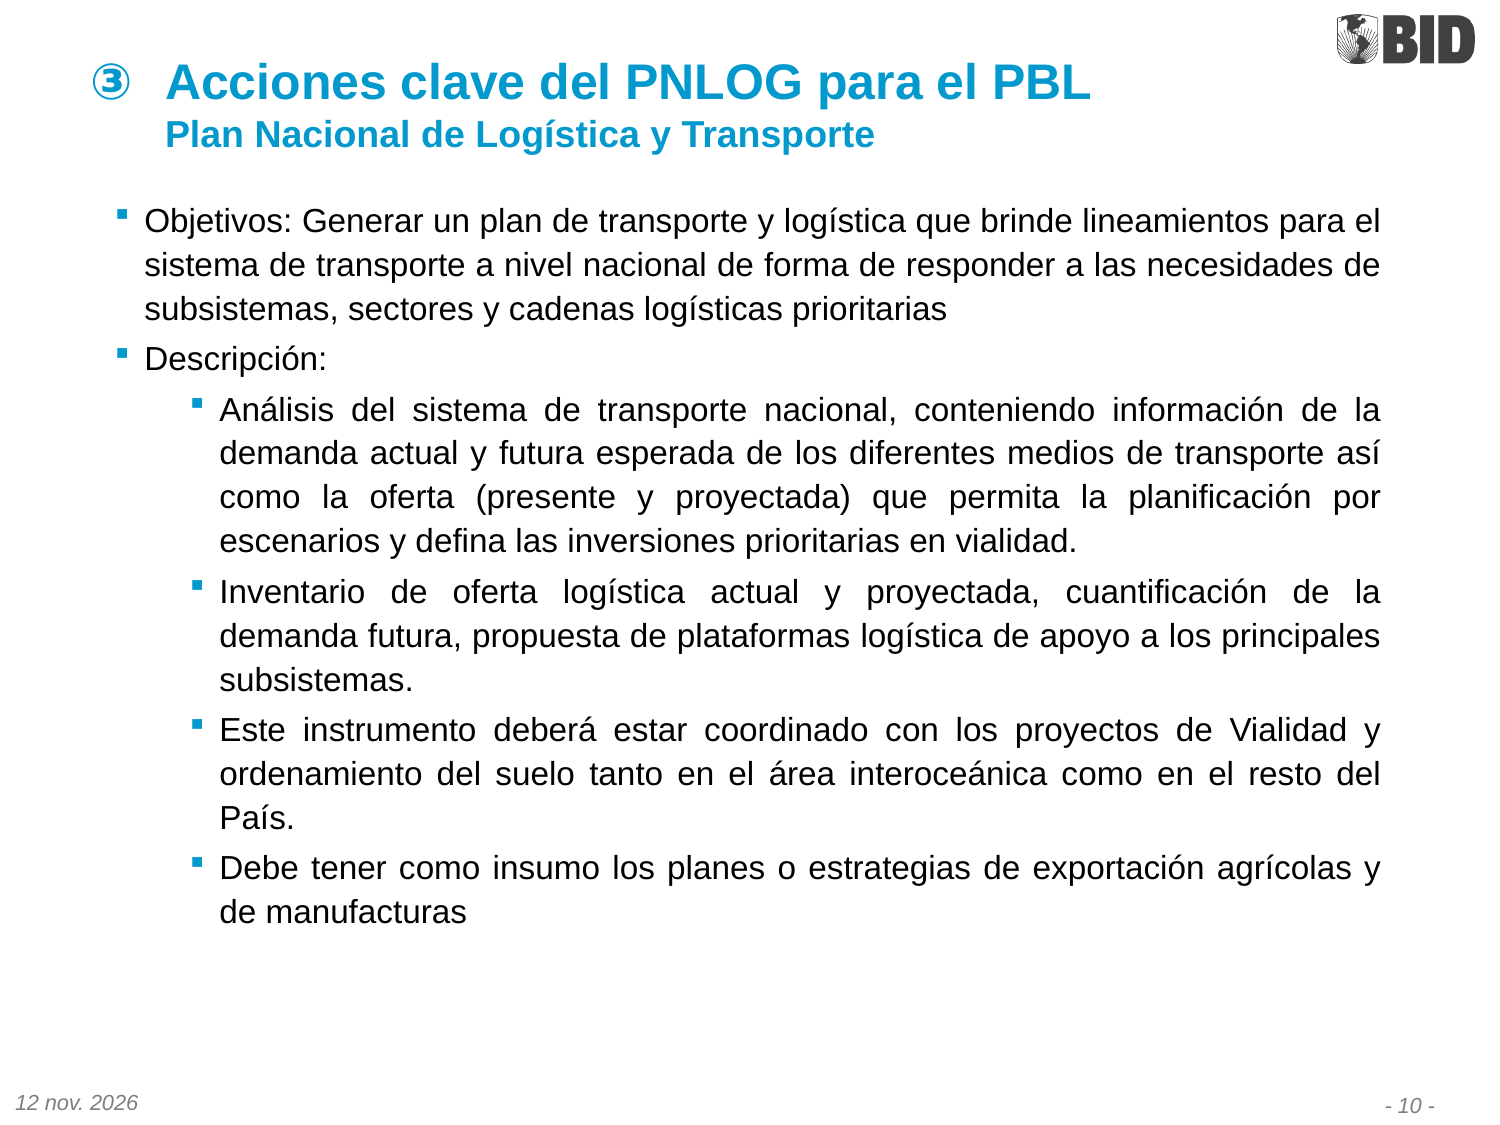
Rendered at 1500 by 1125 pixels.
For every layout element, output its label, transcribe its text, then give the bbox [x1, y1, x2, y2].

slide_number 02-15 [0, 1080, 163, 1125]
title Acciones clave del PNLOG para el PBL Plan Nacional de Logística y Transporte [75, 0, 1413, 205]
text_box Objetivos: Generar un plan de transporte y logística que brinde lineamientos para el sistema de transporte a nivel nacional de forma de responder a las necesidades de subsistemas, sectores y cadenas logísticas prioritarias Descripción: Análisis del sistema de transporte nacional, conteniendo información de la demanda actual y futura esperada de los diferentes medios de transporte así como la oferta (presente y proyectada) que permita la planificación por escenarios y defina las inversiones prioritarias en vialidad. Inventario de oferta logística actual y proyectada, cuantificación de la demanda futura, propuesta de plataformas logística de apoyo a los principales subsistemas. Este instrumento deberá estar coordinado con los proyectos de Vialidad y ordenamiento del suelo tanto en el área interoceánica como en el resto del País. Debe tener como insumo los planes o estrategias de exportación agrícolas y de manufacturas [99, 187, 1398, 938]
picture [1413, 14, 1475, 64]
slide_number - 10 - [1312, 1084, 1451, 1125]
